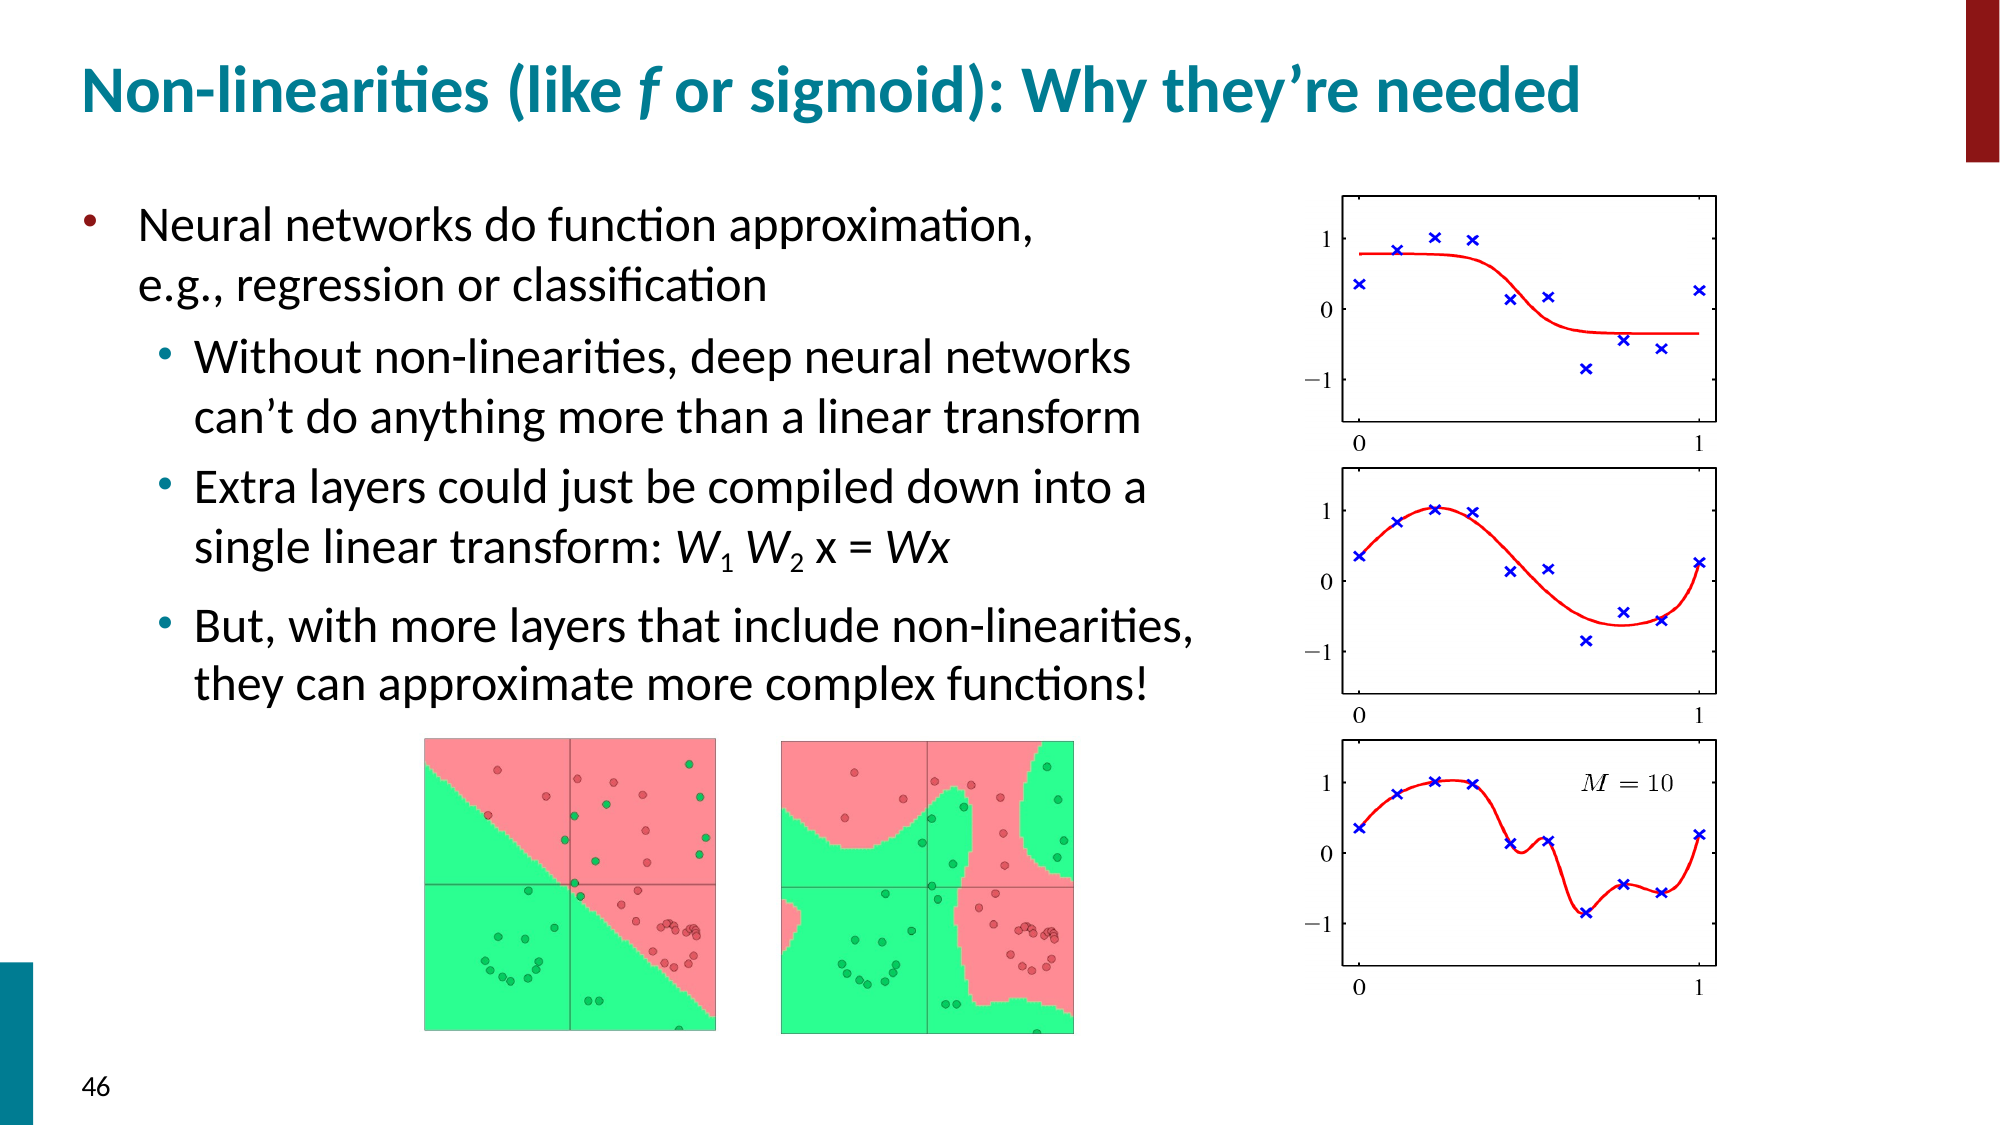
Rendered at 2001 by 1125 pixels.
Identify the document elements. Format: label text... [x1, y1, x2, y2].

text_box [1305, 195, 1717, 451]
slide_number 39 [75, 1067, 120, 1125]
picture [419, 733, 720, 1033]
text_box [1305, 467, 1717, 723]
picture [776, 735, 1081, 1036]
picture [1305, 739, 1717, 995]
title Non-linearities (like f or sigmoid): Why they’re needed [79, 4, 1921, 234]
text_box Neural networks do function approximation, e.g., regression or classification Without non-linearities, deep neural networks can’t do anything more than a linear transform Extra layers could just be compiled down into a single linear transform: W1 W2 x = Wx But, with more layers that include non-linearities, they can approximate more complex functions! [75, 188, 1207, 711]
